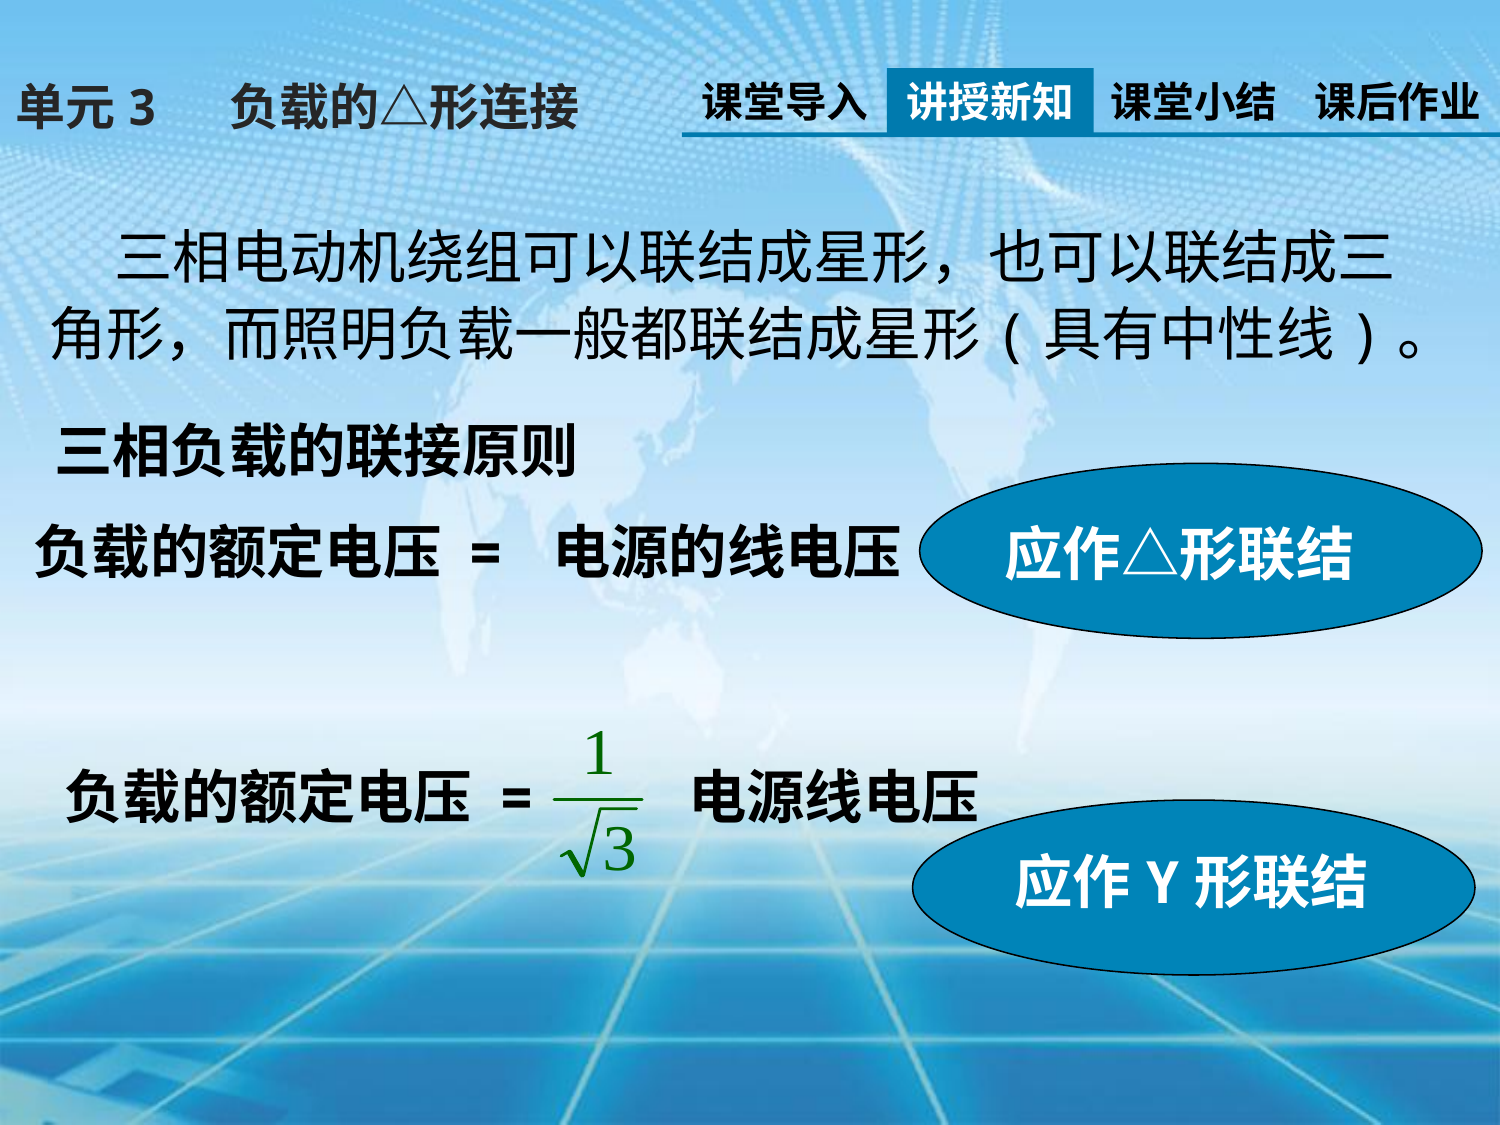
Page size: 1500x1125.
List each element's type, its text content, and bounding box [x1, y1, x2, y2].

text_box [542, 712, 652, 888]
text_box 负载的额定电压 = 电源的线电压 [18, 508, 917, 593]
text_box [919, 463, 1483, 639]
text_box 应作Y形联结 [999, 837, 1450, 923]
text_box 负载的额定电压 = 电源线电压 [652, 753, 995, 838]
text_box 应作△形联结 [990, 509, 1441, 594]
text_box [912, 800, 1476, 976]
text_box 负载的额定电压 = 电源线电压 [49, 753, 542, 838]
text_box 三相负载的联接原则 [39, 398, 777, 499]
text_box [1, 67, 1500, 144]
picture [0, 0, 1500, 1125]
text_box 三相电动机绕组可以联结成星形，也可以联结成三 角形，而照明负载一般都联结成星形(具有中性线)。 [33, 206, 1471, 375]
